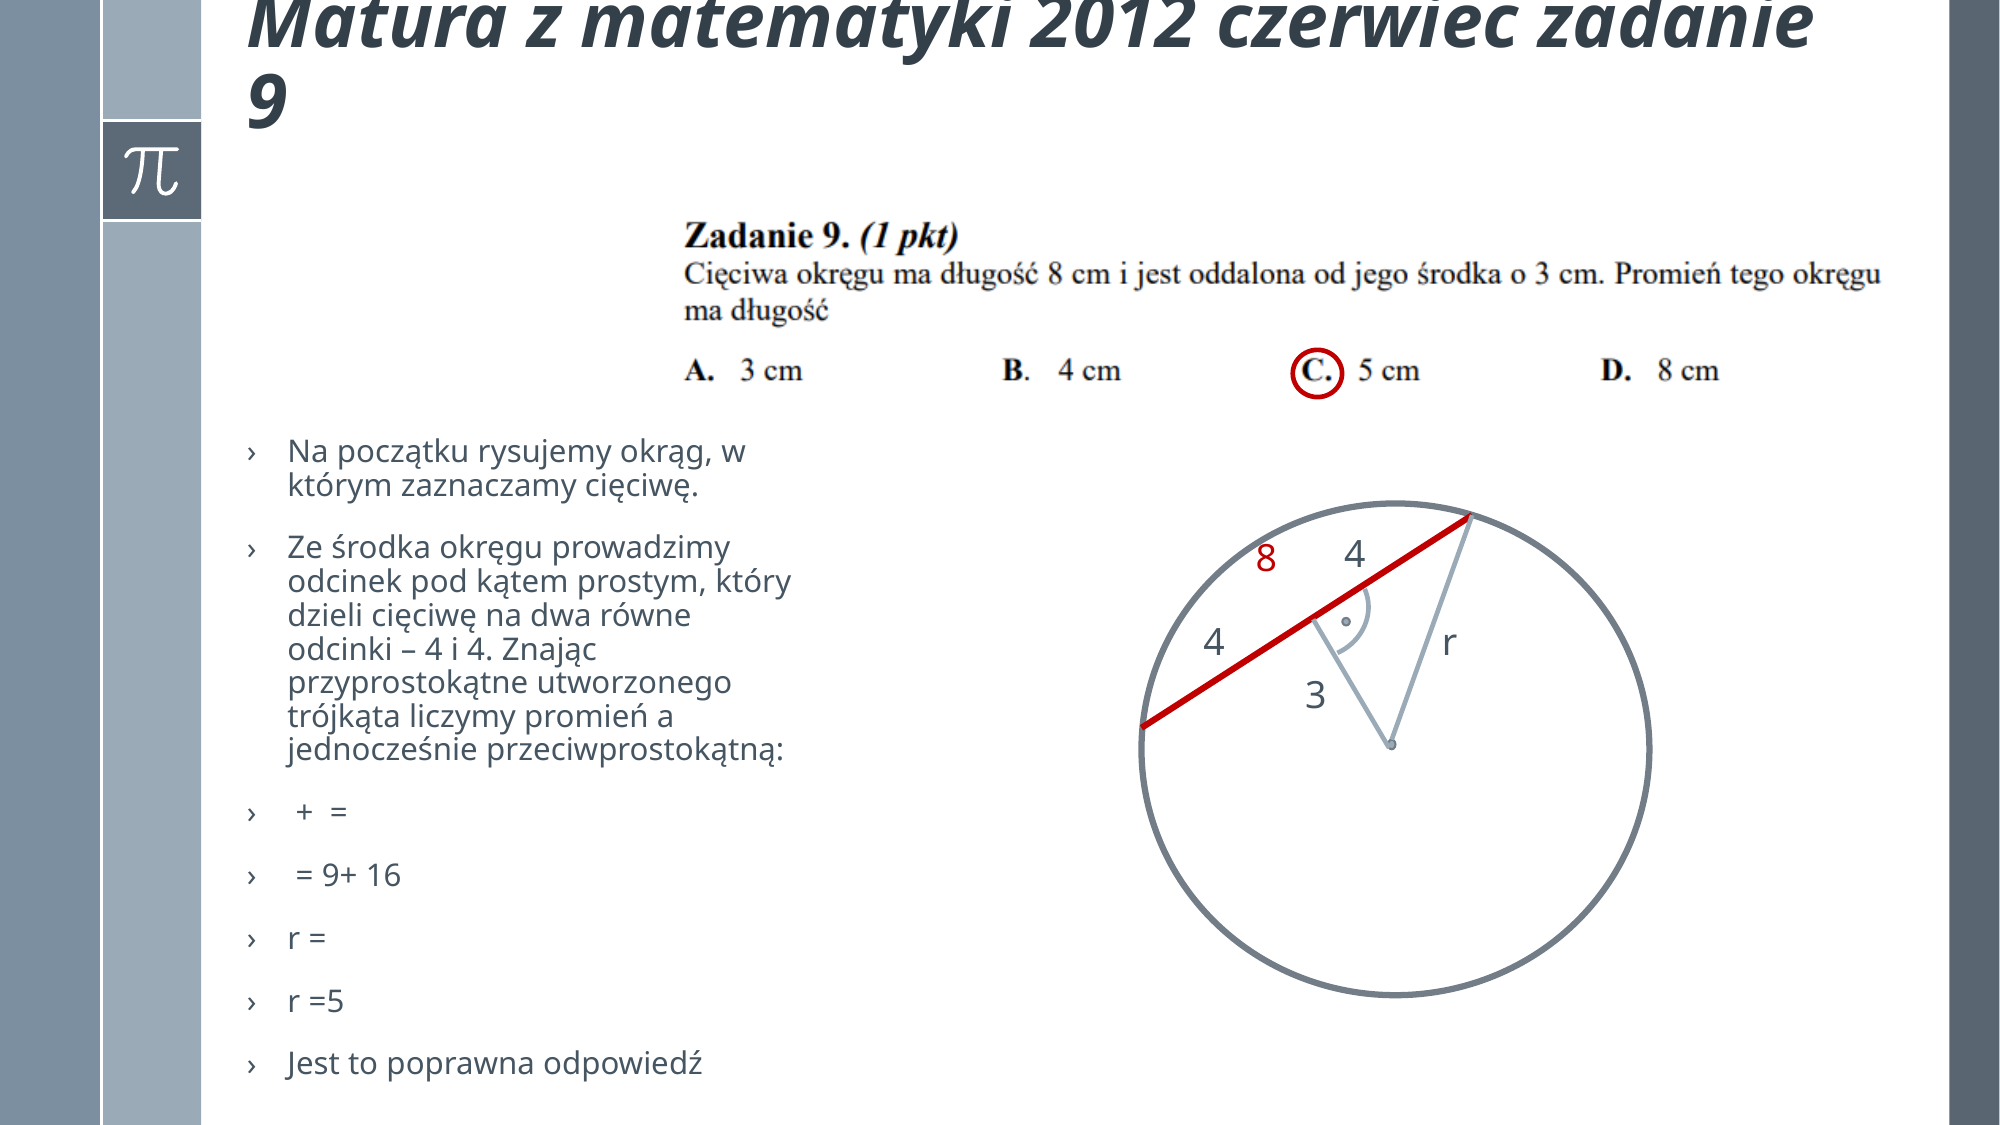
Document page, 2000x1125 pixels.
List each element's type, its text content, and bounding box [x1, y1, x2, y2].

text_box [1140, 513, 1651, 997]
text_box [1391, 515, 1473, 740]
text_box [1313, 619, 1390, 748]
text_box [1315, 502, 1469, 515]
text_box [1388, 740, 1397, 751]
title Matura z matematyki 2012 czerwiec zadanie 9 [231, 30, 1867, 152]
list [668, 208, 1943, 428]
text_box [1141, 515, 1391, 728]
